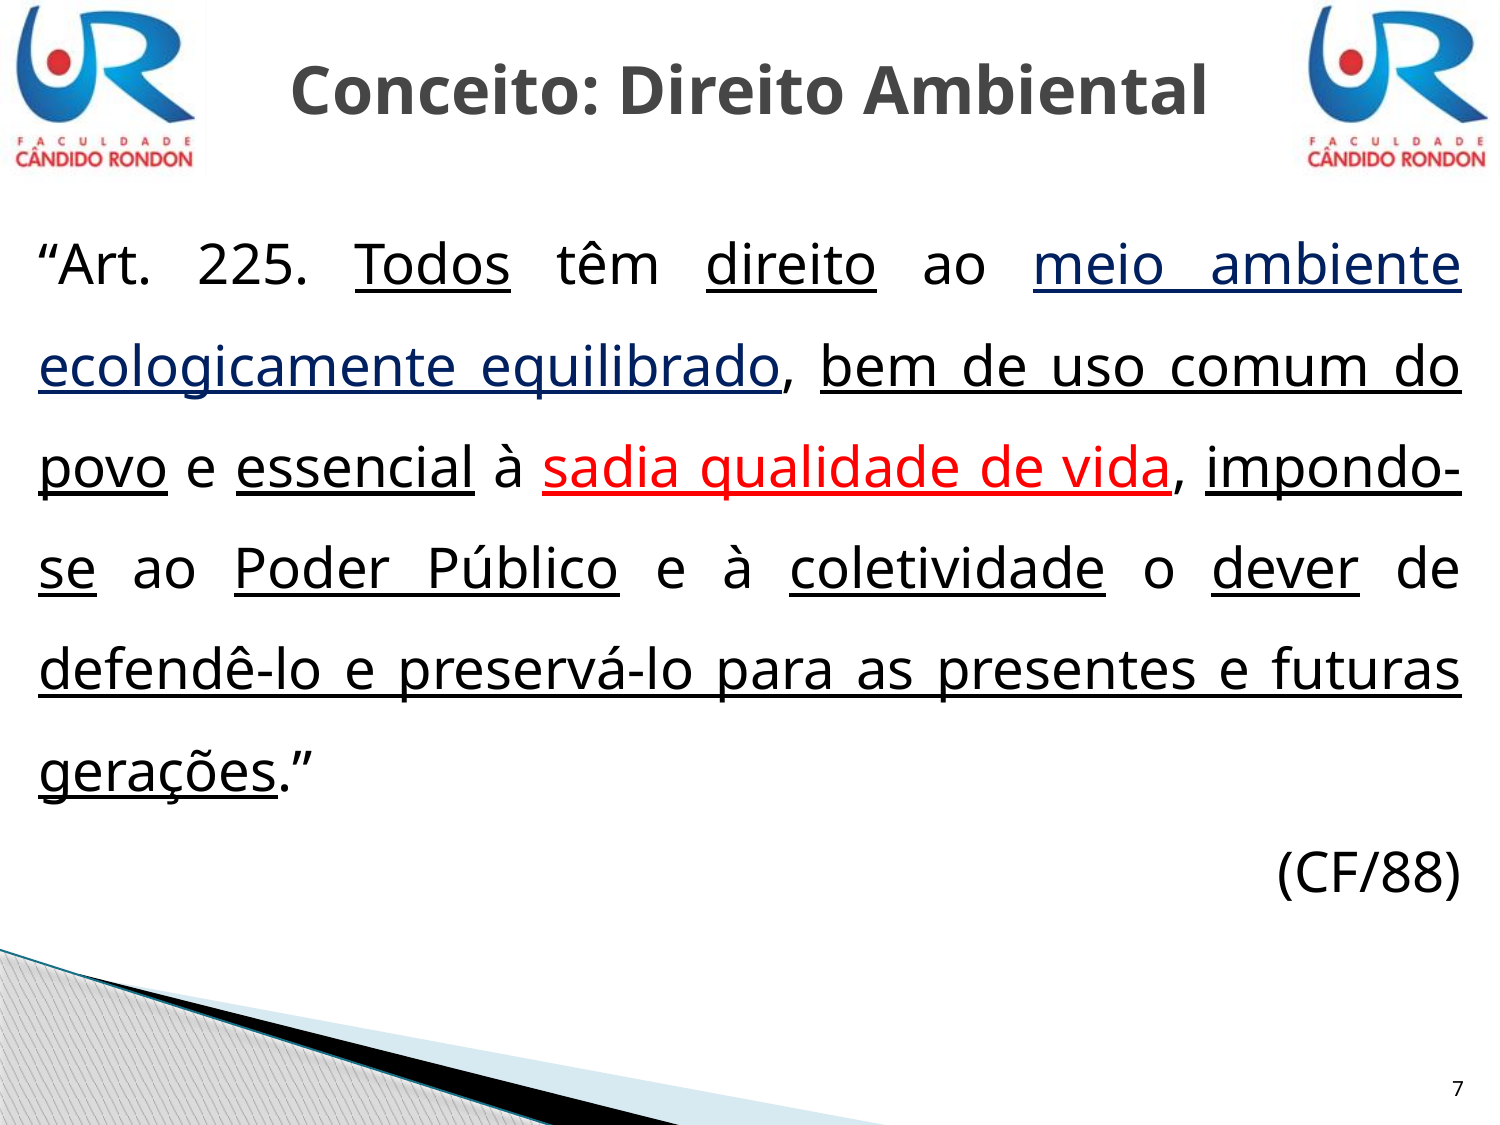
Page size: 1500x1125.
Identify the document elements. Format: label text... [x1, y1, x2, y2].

text_box Conceito: Direito Ambiental [213, 35, 1286, 141]
picture [1292, 0, 1500, 183]
list “Art. 225. Todos têm direito ao meio ambiente ecologicamente equilibrado, bem de uso comum do povo e essencial à sadia qualidade de vida, impondo-se ao Poder Público e à coletividade o dever de defendê-lo e preservá-lo para as presentes e futuras gerações.” (CF/88) [23, 187, 1477, 1125]
picture [0, 0, 208, 183]
slide_number 7 [1418, 1051, 1479, 1112]
